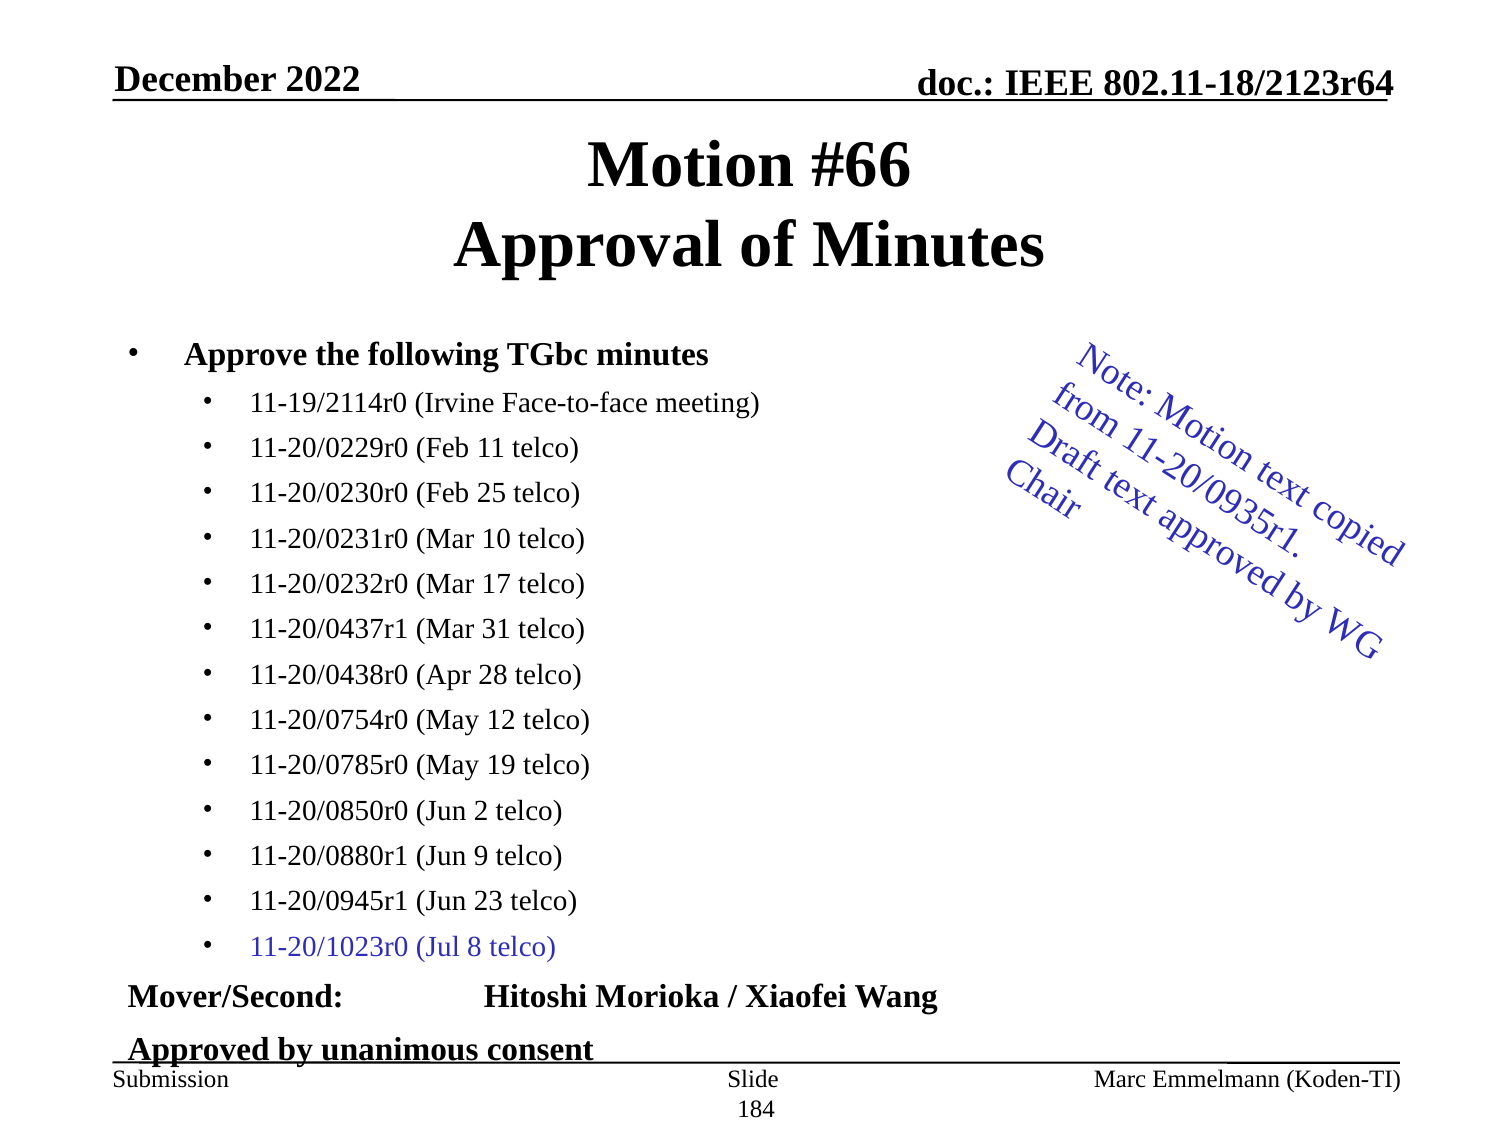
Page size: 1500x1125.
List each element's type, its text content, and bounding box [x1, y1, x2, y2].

slide_number Slide 184 [712, 1061, 800, 1123]
text_box Note: Motion text copied from 11-20/0935r1. Draft text approved by WG Chair [981, 317, 1495, 744]
list Approve the following TGbc minutes 11-19/2114r0 (Irvine Face-to-face meeting) 11-20/0229r0 (Feb 11 telco) 11-20/0230r0 (Feb 25 telco) 11-20/0231r0 (Mar 10 telco) 11-20/0232r0 (Mar 17 telco) 11-20/0437r1 (Mar 31 telco) 11-20/0438r0 (Apr 28 telco) 11-20/0754r0 (May 12 telco) 11-20/0785r0 (May 19 telco) 11-20/0850r0 (Jun 2 telco) 11-20/0880r1 (Jun 9 telco) 11-20/0945r1 (Jun 23 telco) 11-20/1023r0 (Jul 8 telco) Mover/Second: Hitoshi Morioka / Xiaofei Wang Approved by unanimous consent [112, 324, 1388, 1000]
title Motion #66 Approval of Minutes [112, 112, 1388, 288]
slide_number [114, 54, 423, 100]
footer Marc Emmelmann (Koden-TI) [878, 1061, 1402, 1093]
